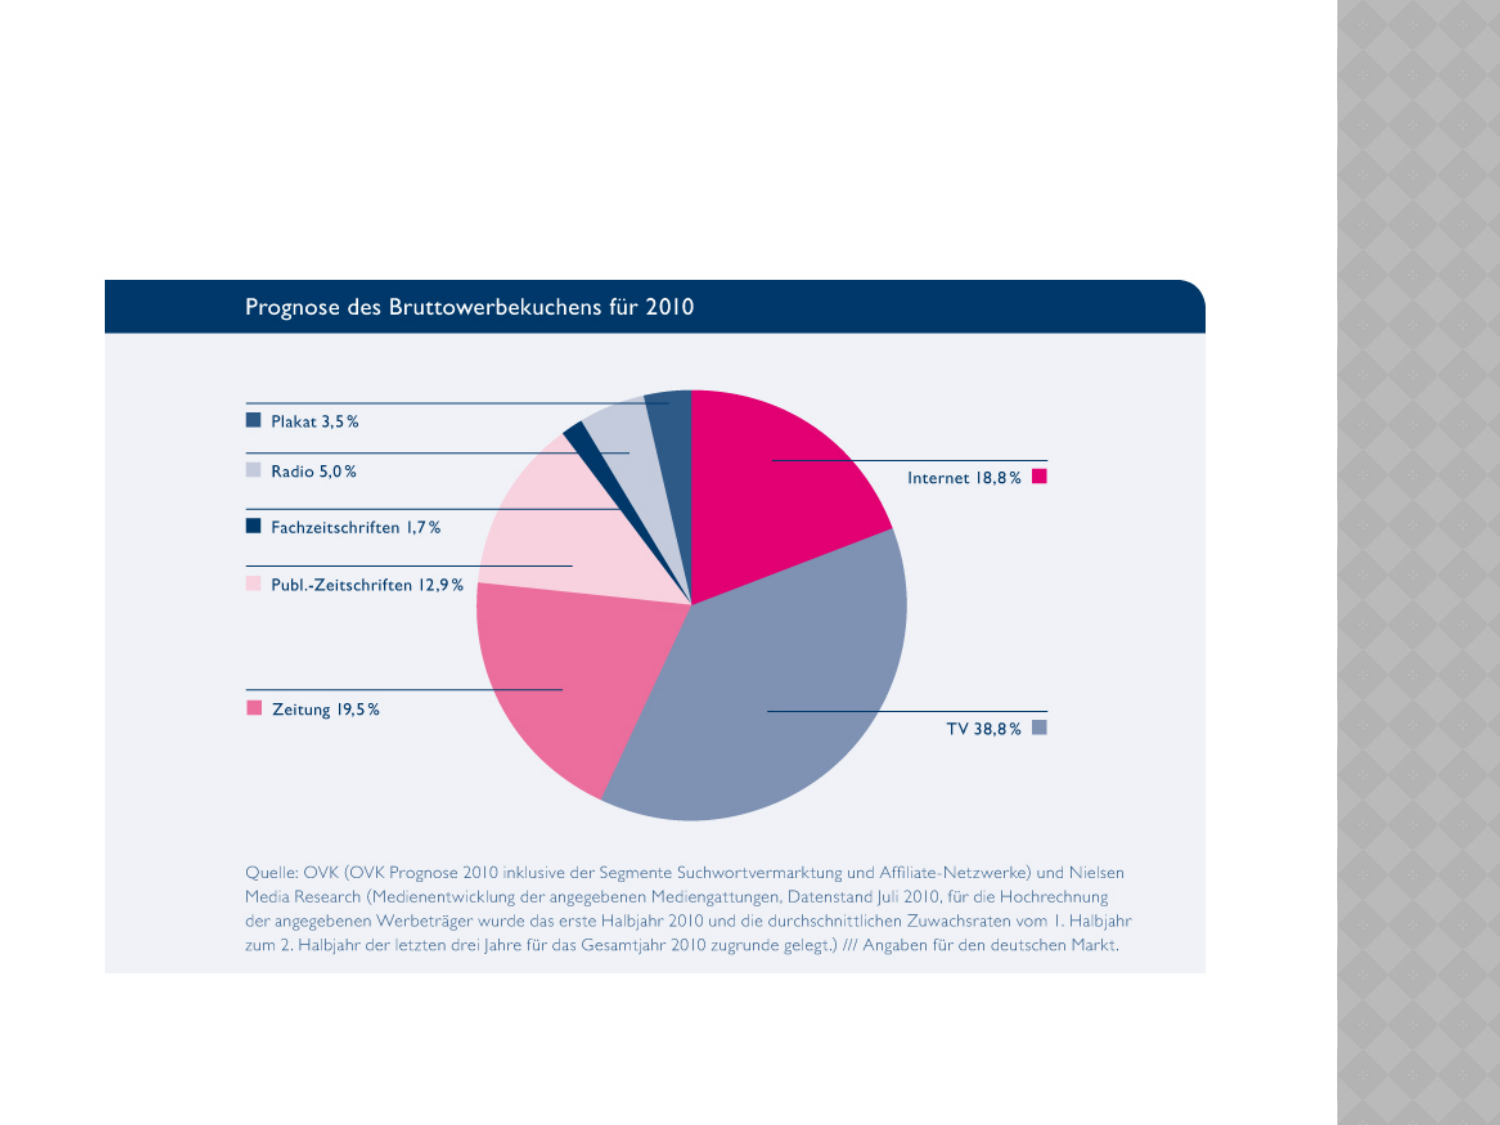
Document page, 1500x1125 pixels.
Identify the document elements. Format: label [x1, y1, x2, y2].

picture [87, 262, 1226, 995]
